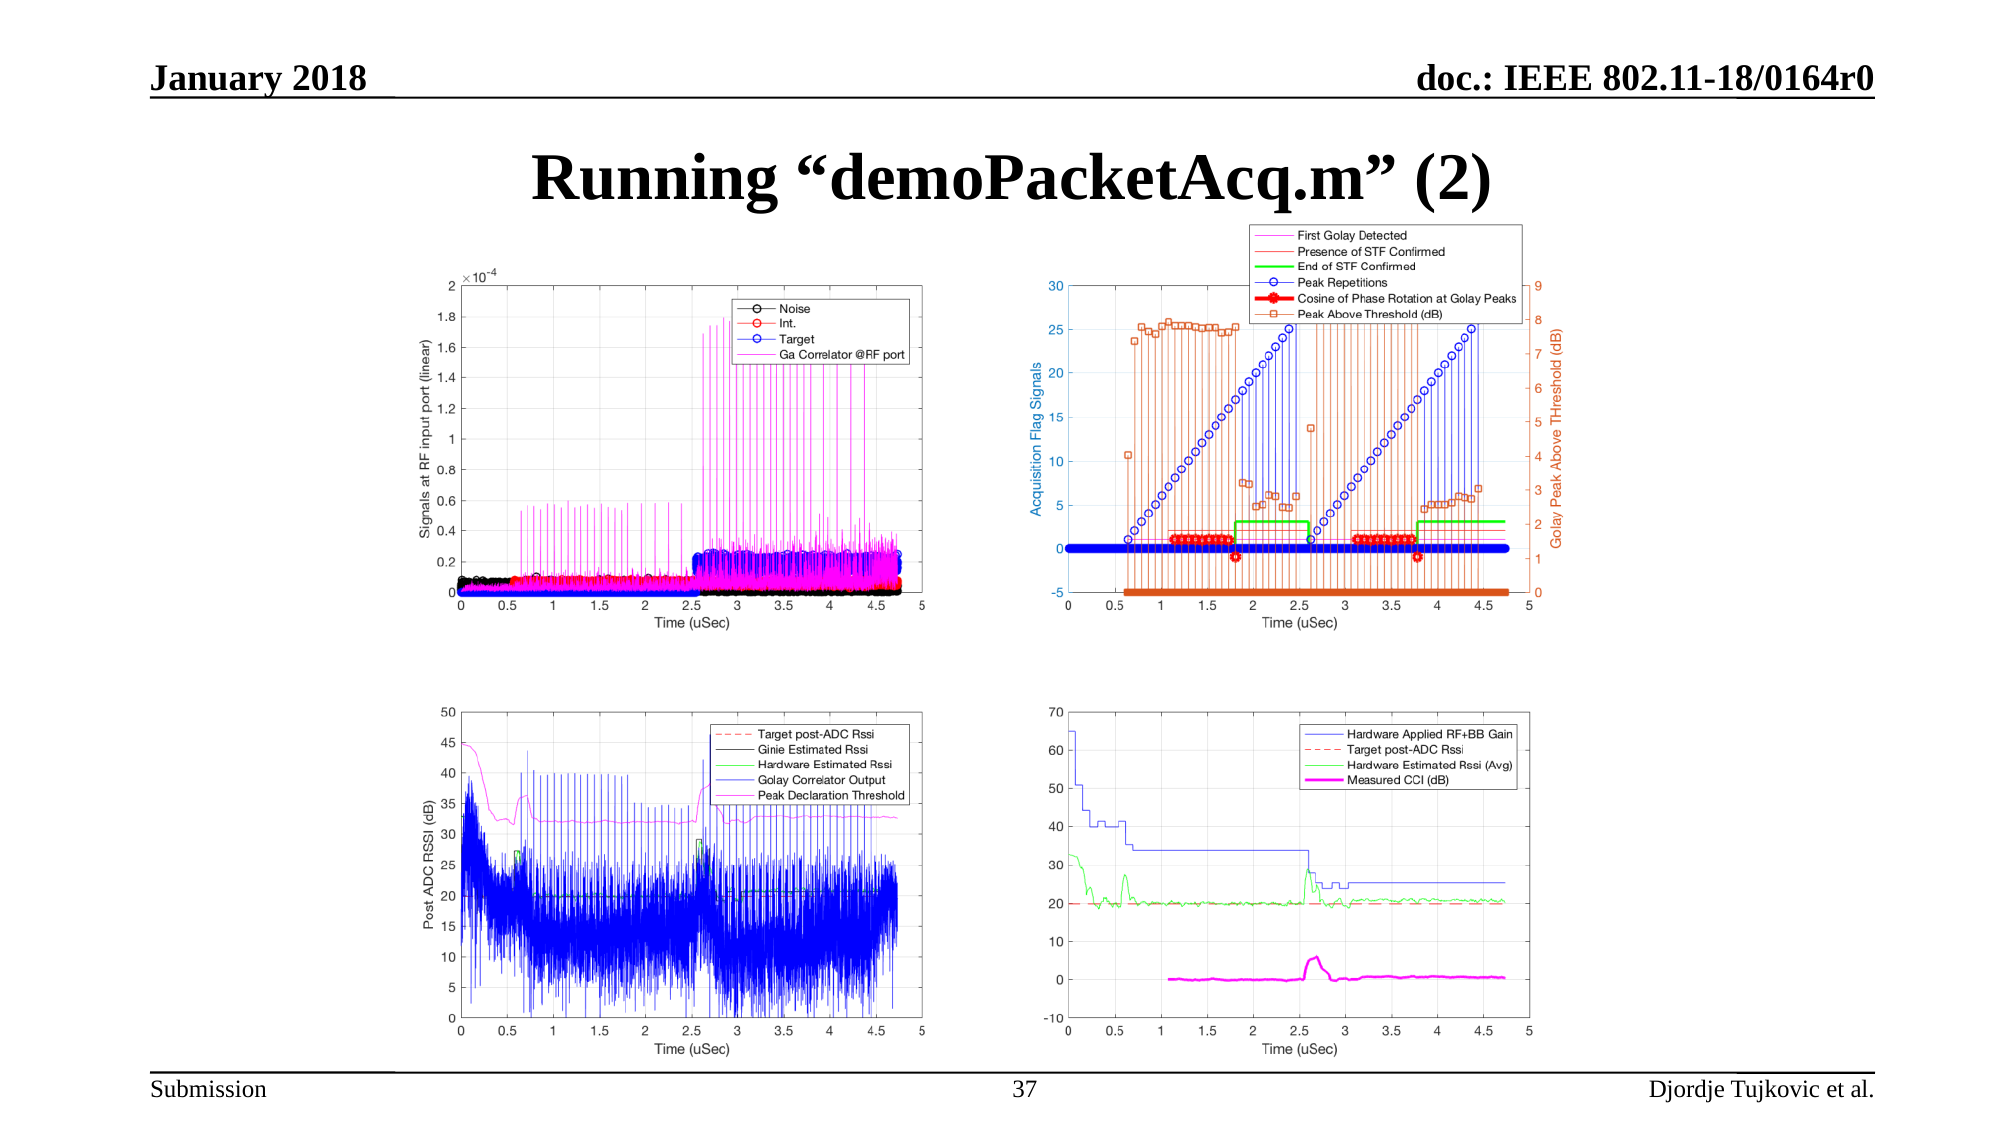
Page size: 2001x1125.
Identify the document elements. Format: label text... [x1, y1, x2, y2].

slide_number 37 [936, 1074, 1113, 1111]
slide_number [149, 59, 750, 98]
picture [281, 218, 1659, 1066]
title Running “demoPacketAcq.m” (2) [149, 97, 1876, 248]
footer Djordje Tujkovic et al. [1169, 1072, 1876, 1111]
